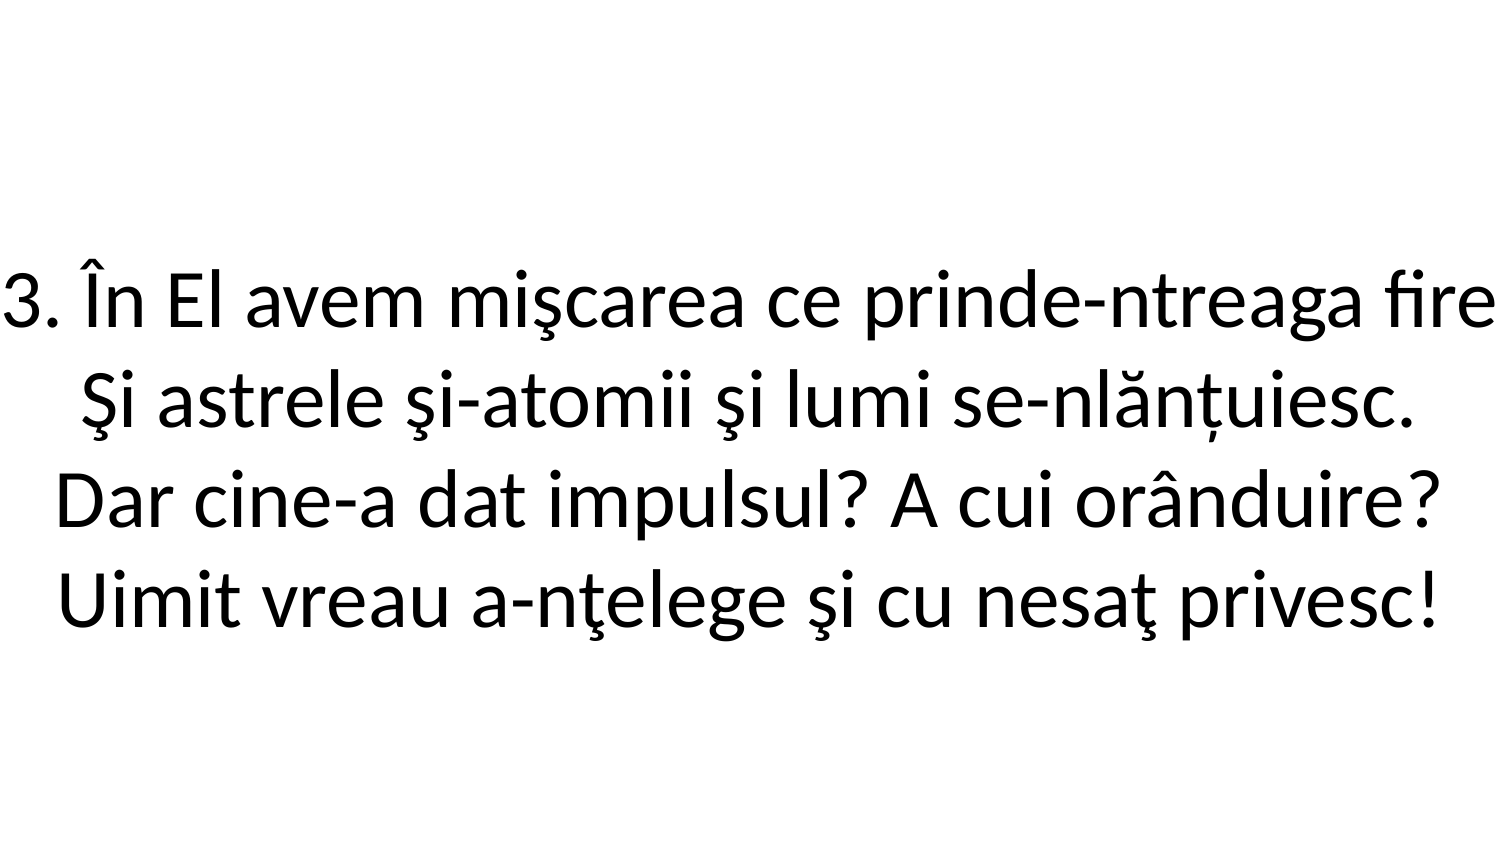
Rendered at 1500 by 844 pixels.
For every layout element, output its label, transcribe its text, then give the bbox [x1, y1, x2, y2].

text_box 3. În El avem mişcarea ce prinde-ntreaga fire Şi astrele şi-atomii şi lumi se-nlănțuiesc. Dar cine-a dat impulsul? A cui orânduire? Uimit vreau a-nţelege şi cu nesaţ privesc! [0, 192, 1500, 652]
